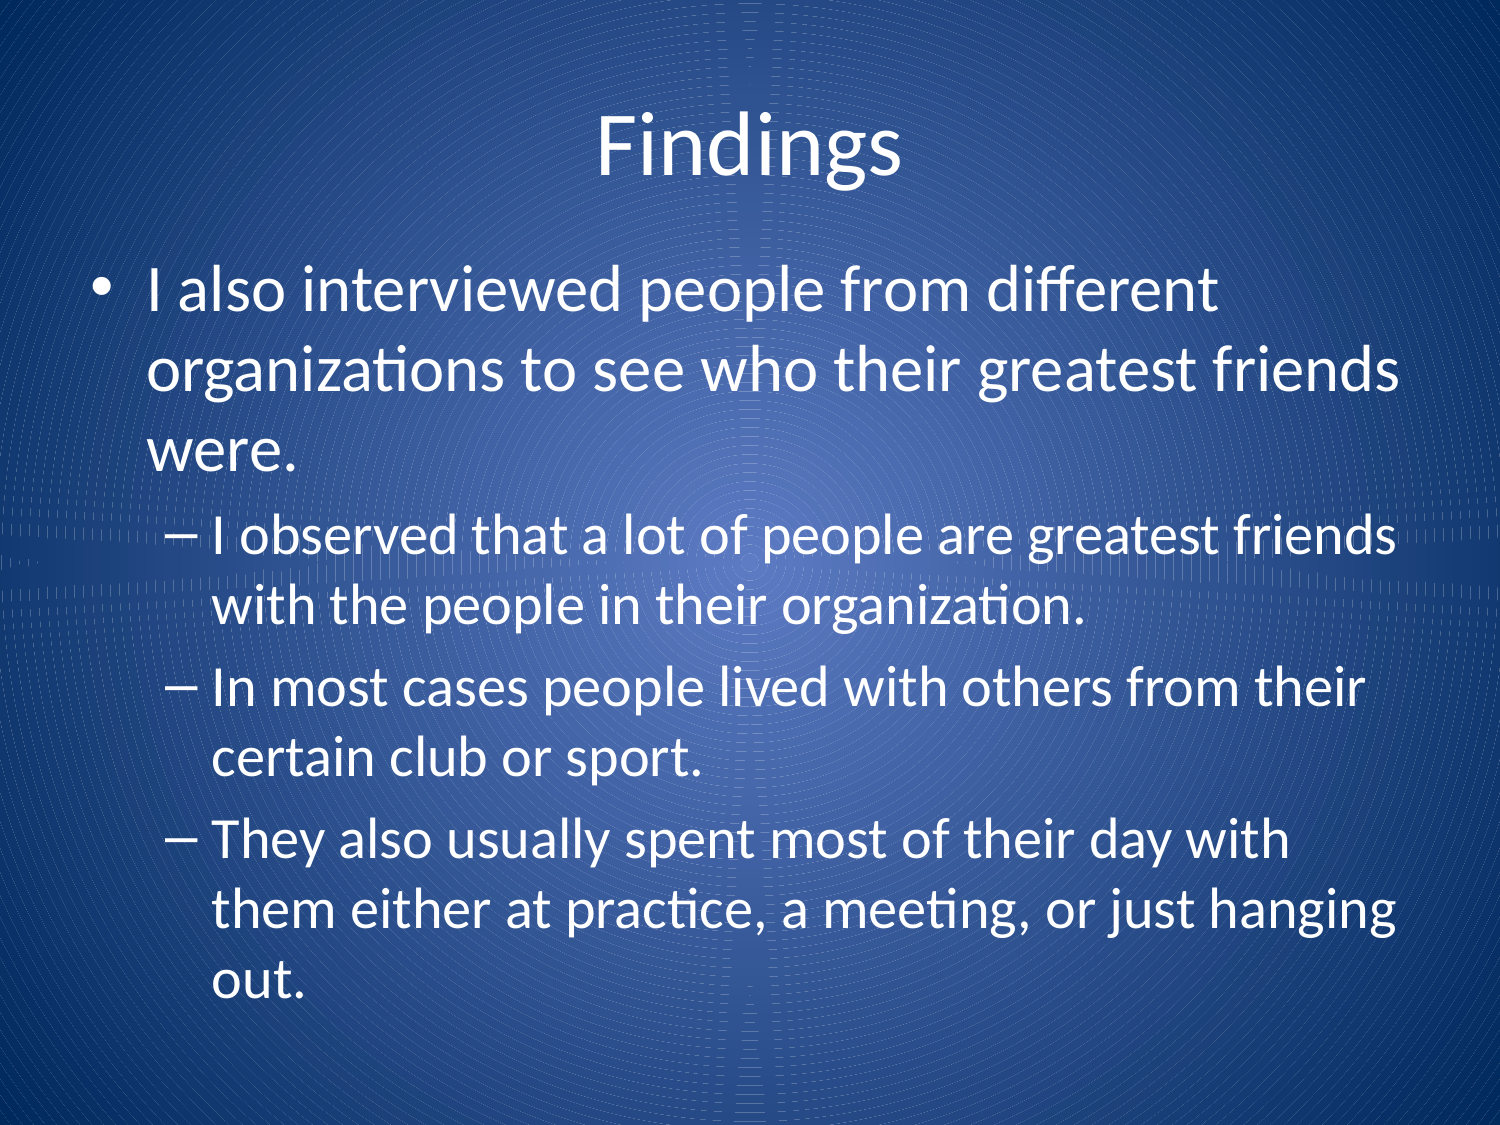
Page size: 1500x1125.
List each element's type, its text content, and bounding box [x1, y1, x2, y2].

title Findings [75, 45, 1425, 233]
list I also interviewed people from different organizations to see who their greatest friends were. I observed that a lot of people are greatest friends with the people in their organization. In most cases people lived with others from their certain club or sport. They also usually spent most of their day with them either at practice, a meeting, or just hanging out. [75, 237, 1425, 1075]
